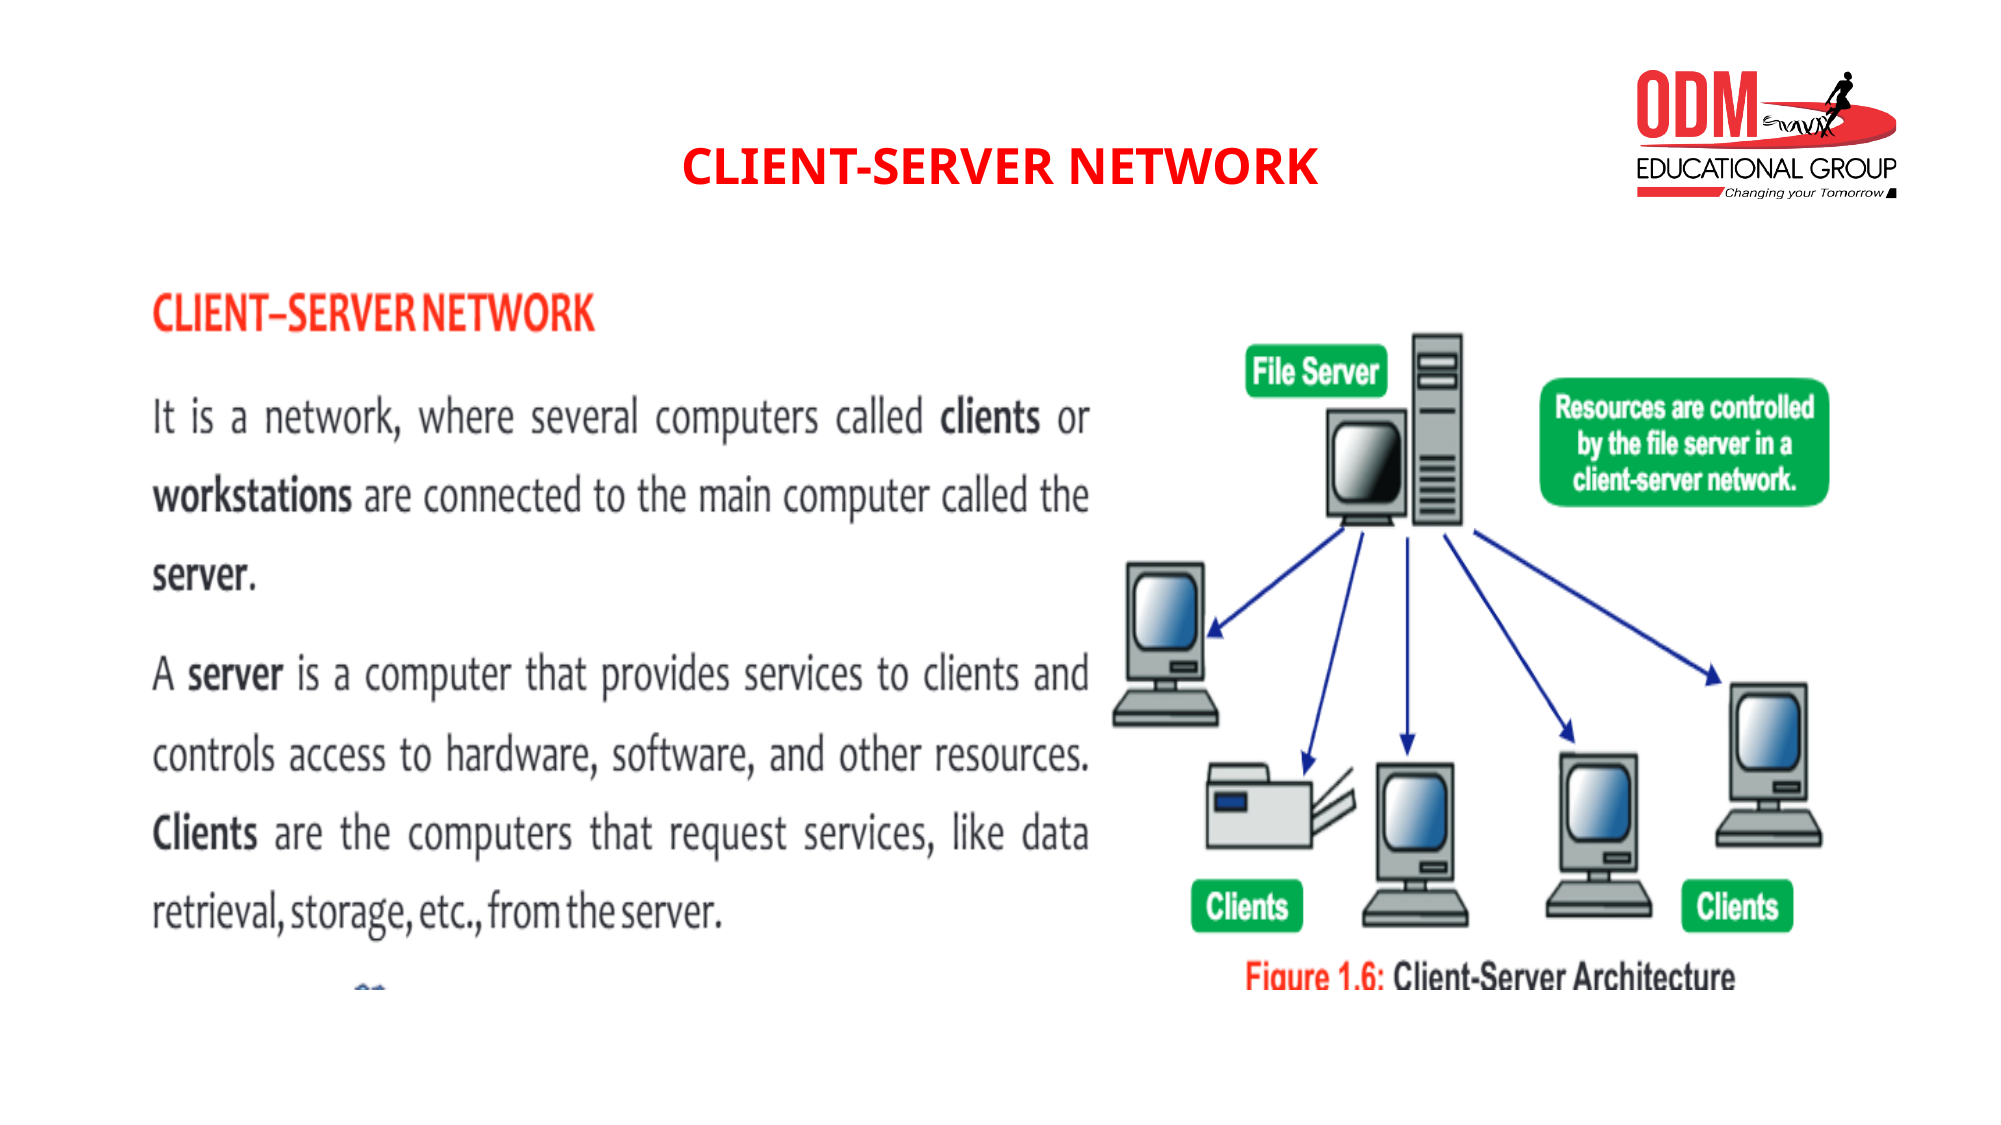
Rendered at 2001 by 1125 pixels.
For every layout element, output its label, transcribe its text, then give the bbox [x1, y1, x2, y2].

text_box [1637, 70, 1897, 199]
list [137, 287, 1863, 990]
title CLIENT-SERVER NETWORK [137, 59, 1863, 278]
